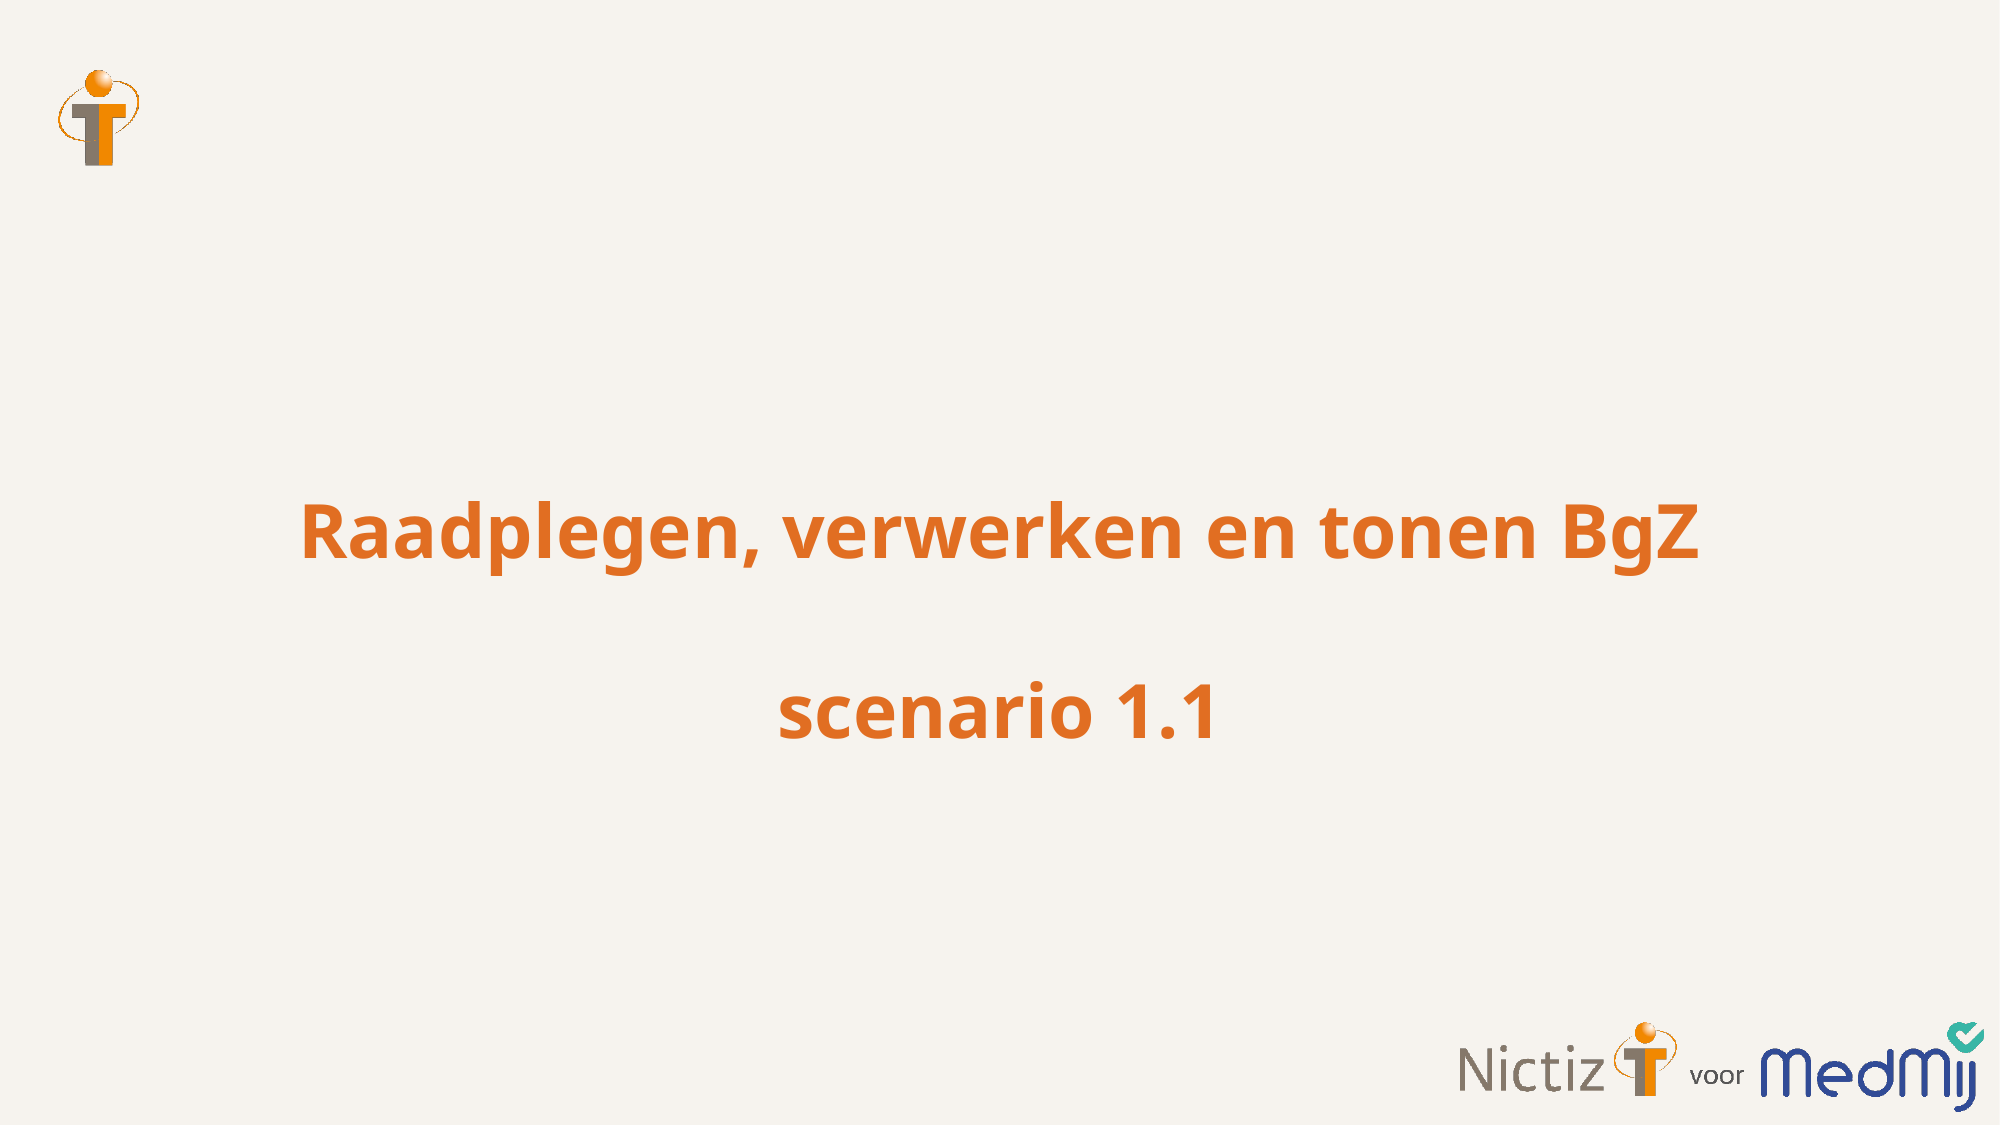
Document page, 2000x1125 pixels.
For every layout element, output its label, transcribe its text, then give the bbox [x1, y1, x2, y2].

picture [1457, 1019, 1988, 1113]
picture [50, 66, 151, 187]
title Raadplegen, verwerken en tonen BgZ scenario 1.1 [155, 386, 1844, 848]
